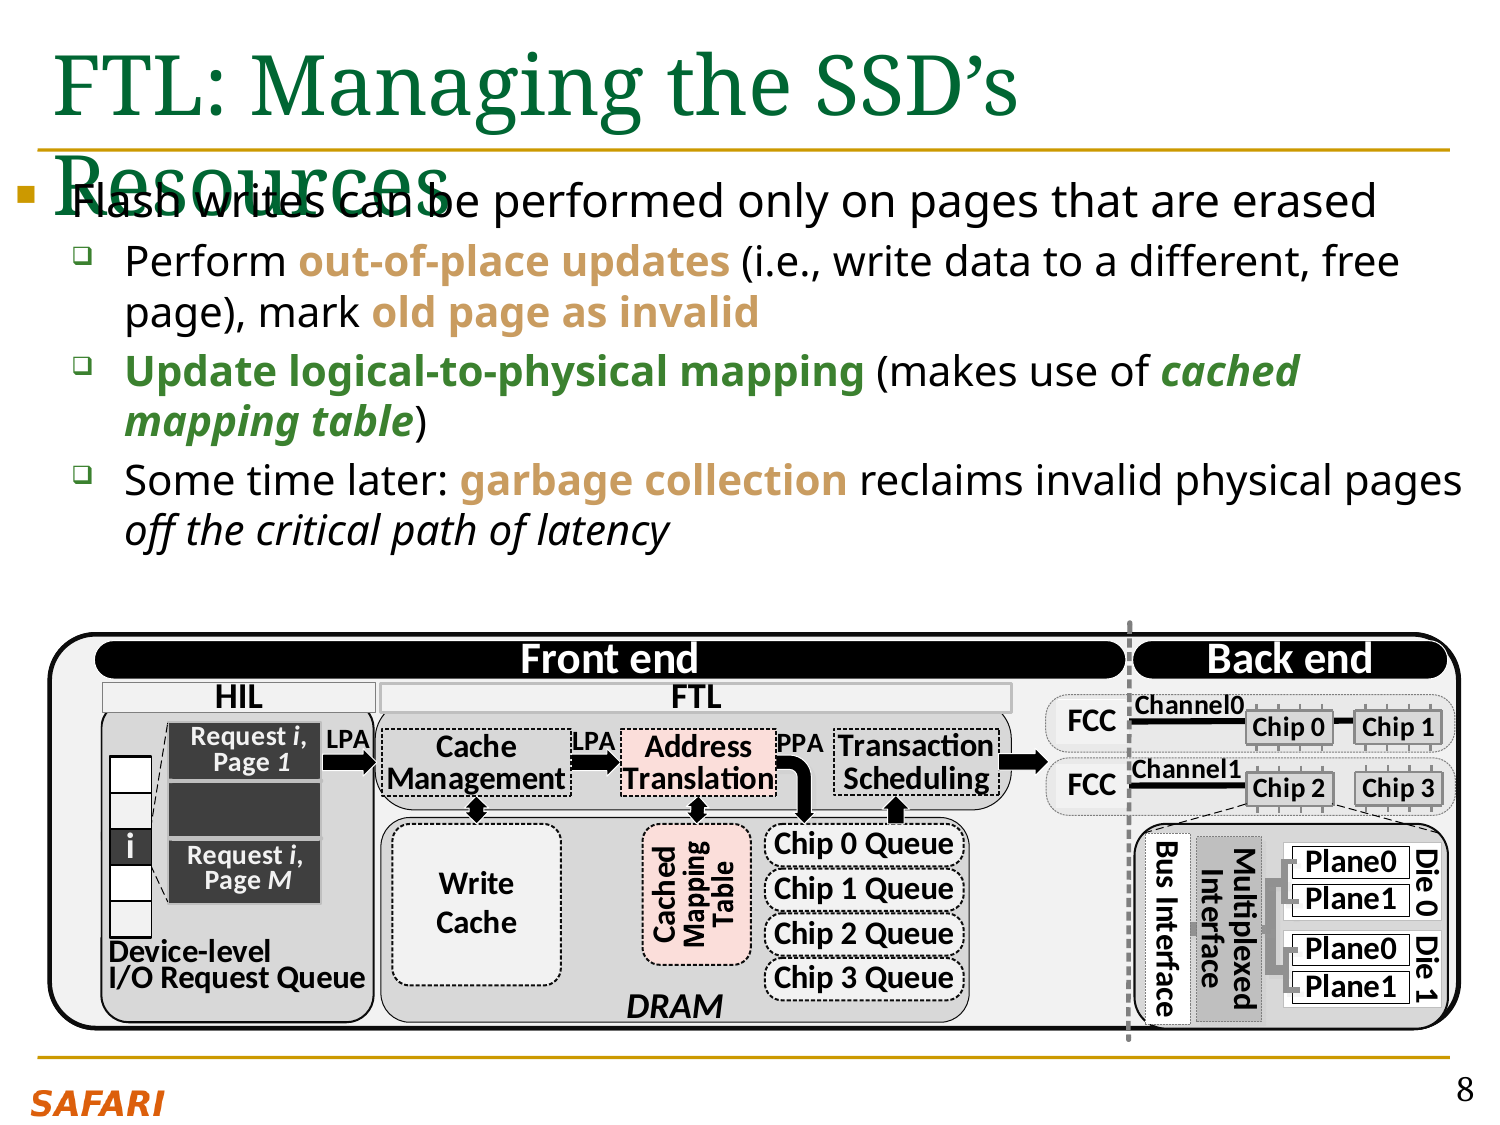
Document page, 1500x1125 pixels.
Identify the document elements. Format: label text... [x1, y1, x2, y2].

list Flash writes can be performed only on pages that are erased Perform out-of-place updates (i.e., write data to a different, free page), mark old page as invalid Update logical-to-physical mapping (makes use of cached mapping table) Some time later: garbage collection reclaims invalid physical pages off the critical path of latency [0, 163, 1500, 604]
title FTL: Managing the SSD’s Resources [37, 24, 1450, 163]
picture [29, 1083, 169, 1124]
slide_number 8 [1139, 1045, 1490, 1121]
picture [17, 617, 1462, 1048]
